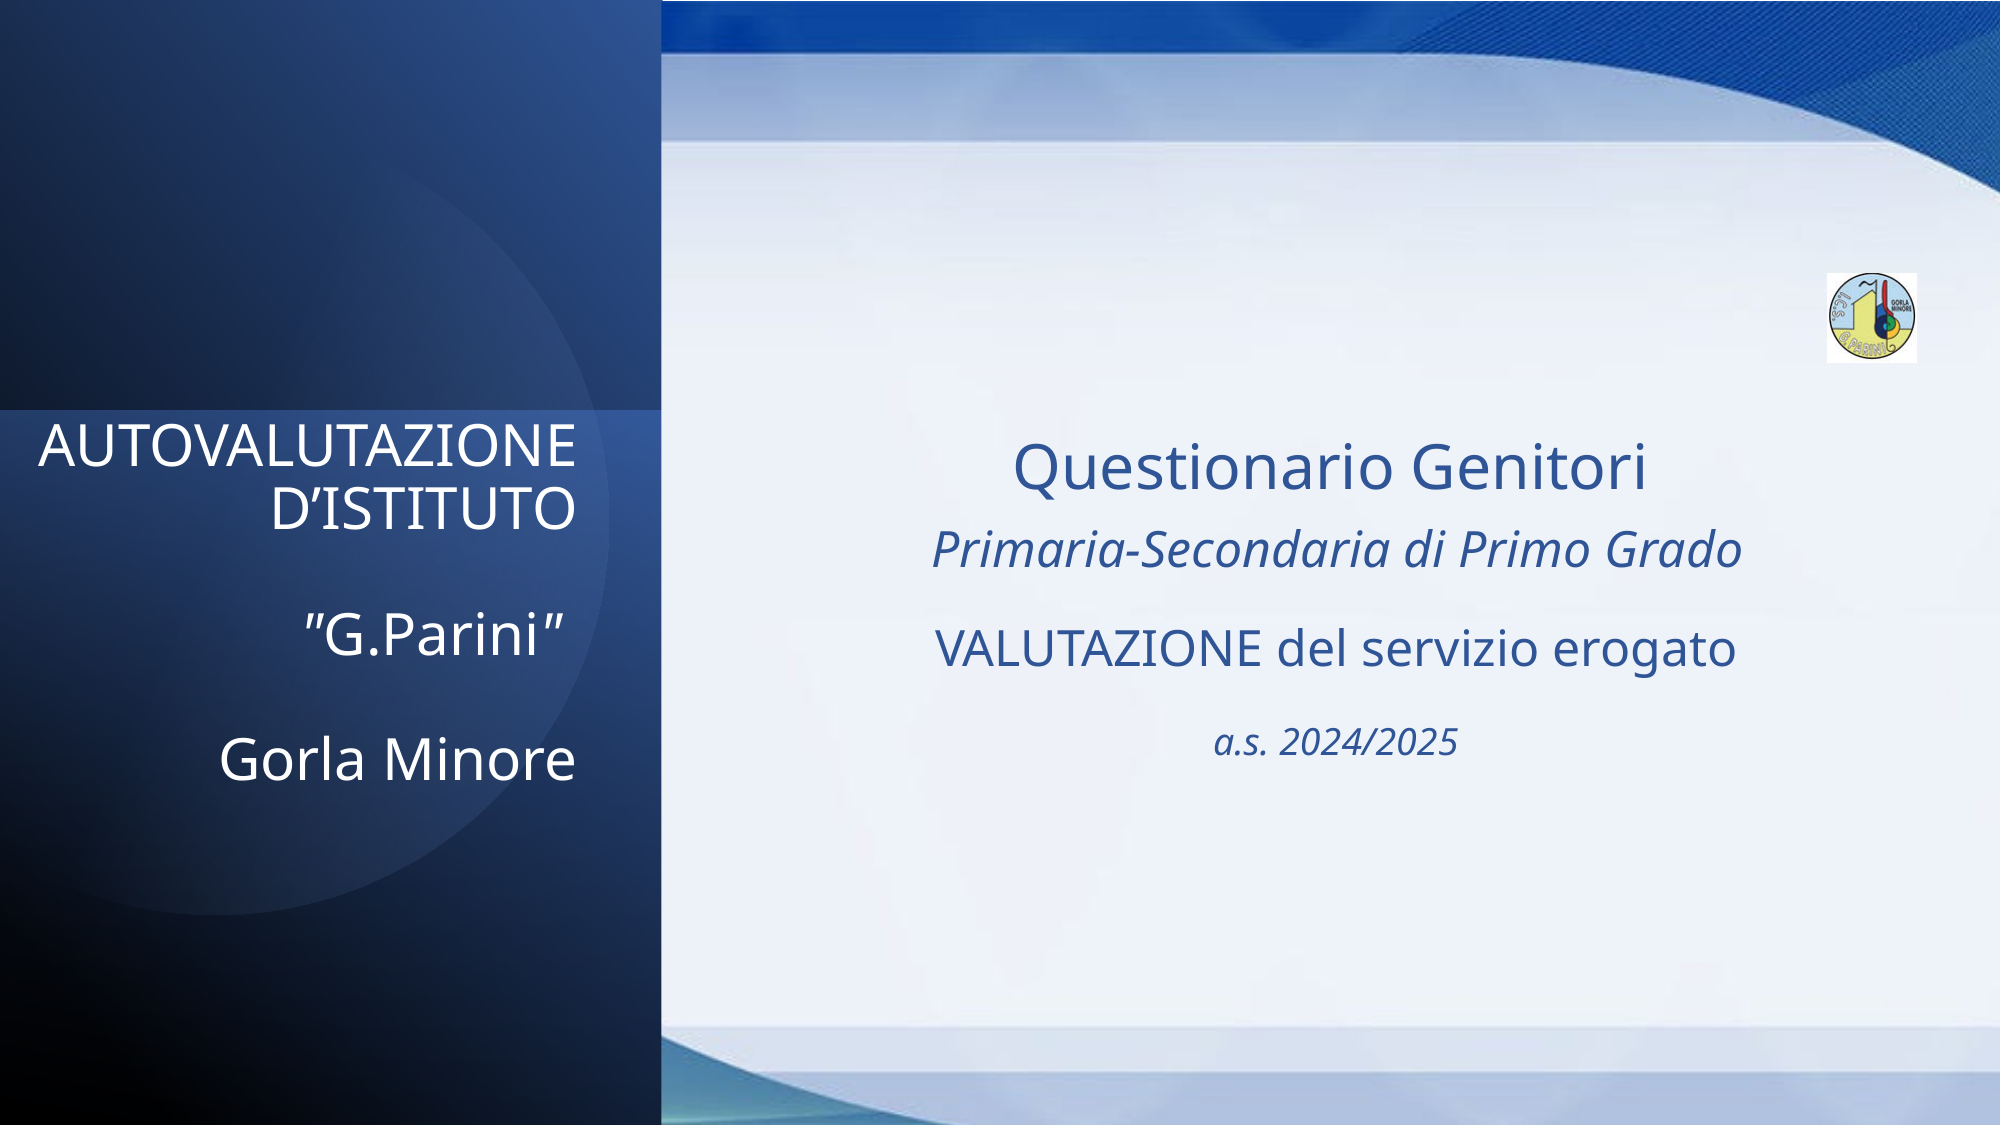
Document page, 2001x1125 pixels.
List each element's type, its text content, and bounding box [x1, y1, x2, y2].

title AUTOVALUTAZIONE D’ISTITUTO "G.Parini" Gorla Minore [0, 408, 593, 940]
picture [661, 1, 2000, 1125]
text_box [0, 409, 661, 1125]
text_box [0, 124, 610, 634]
text_box [0, 0, 664, 409]
